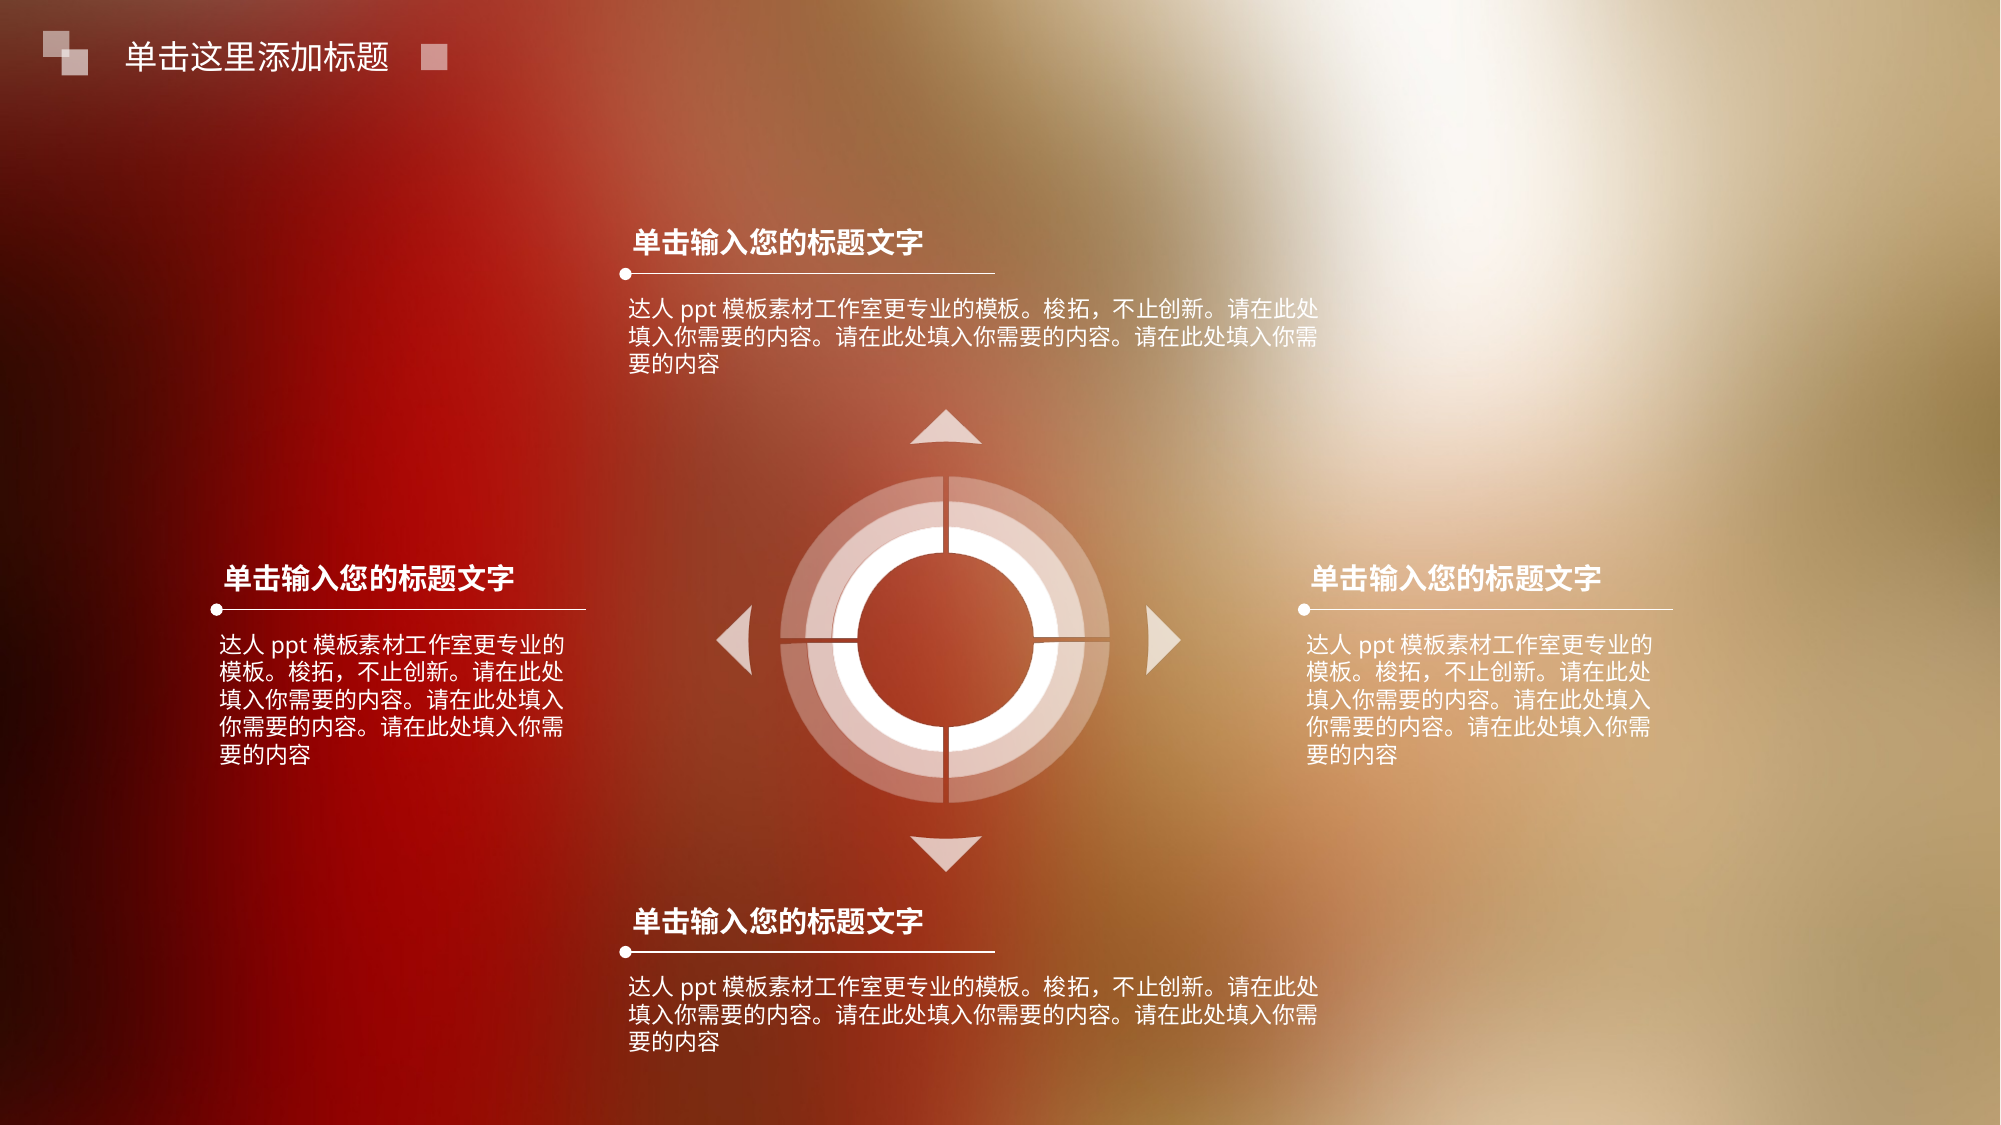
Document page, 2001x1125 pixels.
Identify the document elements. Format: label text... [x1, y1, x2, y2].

picture [0, 0, 2001, 1125]
text_box 单击输入您的标题文字 [199, 553, 539, 603]
text_box 达人ppt模板素材工作室更专业的模板。梭拓，不止创新。请在此处填入你需要的内容。请在此处填入你需要的内容。请在此处填入你需要的内容 [204, 623, 596, 776]
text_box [42, 30, 448, 76]
text_box 达人ppt模板素材工作室更专业的模板。梭拓，不止创新。请在此处填入你需要的内容。请在此处填入你需要的内容。请在此处填入你需要的内容 [613, 965, 1352, 1063]
text_box 达人ppt模板素材工作室更专业的模板。梭拓，不止创新。请在此处填入你需要的内容。请在此处填入你需要的内容。请在此处填入你需要的内容 [1292, 623, 1684, 776]
text_box 达人ppt模板素材工作室更专业的模板。梭拓，不止创新。请在此处填入你需要的内容。请在此处填入你需要的内容。请在此处填入你需要的内容 [613, 287, 1352, 385]
text_box 单击输入您的标题文字 [608, 217, 949, 268]
text_box 单击输入您的标题文字 [1287, 553, 1627, 603]
text_box 单击输入您的标题文字 [608, 895, 949, 946]
